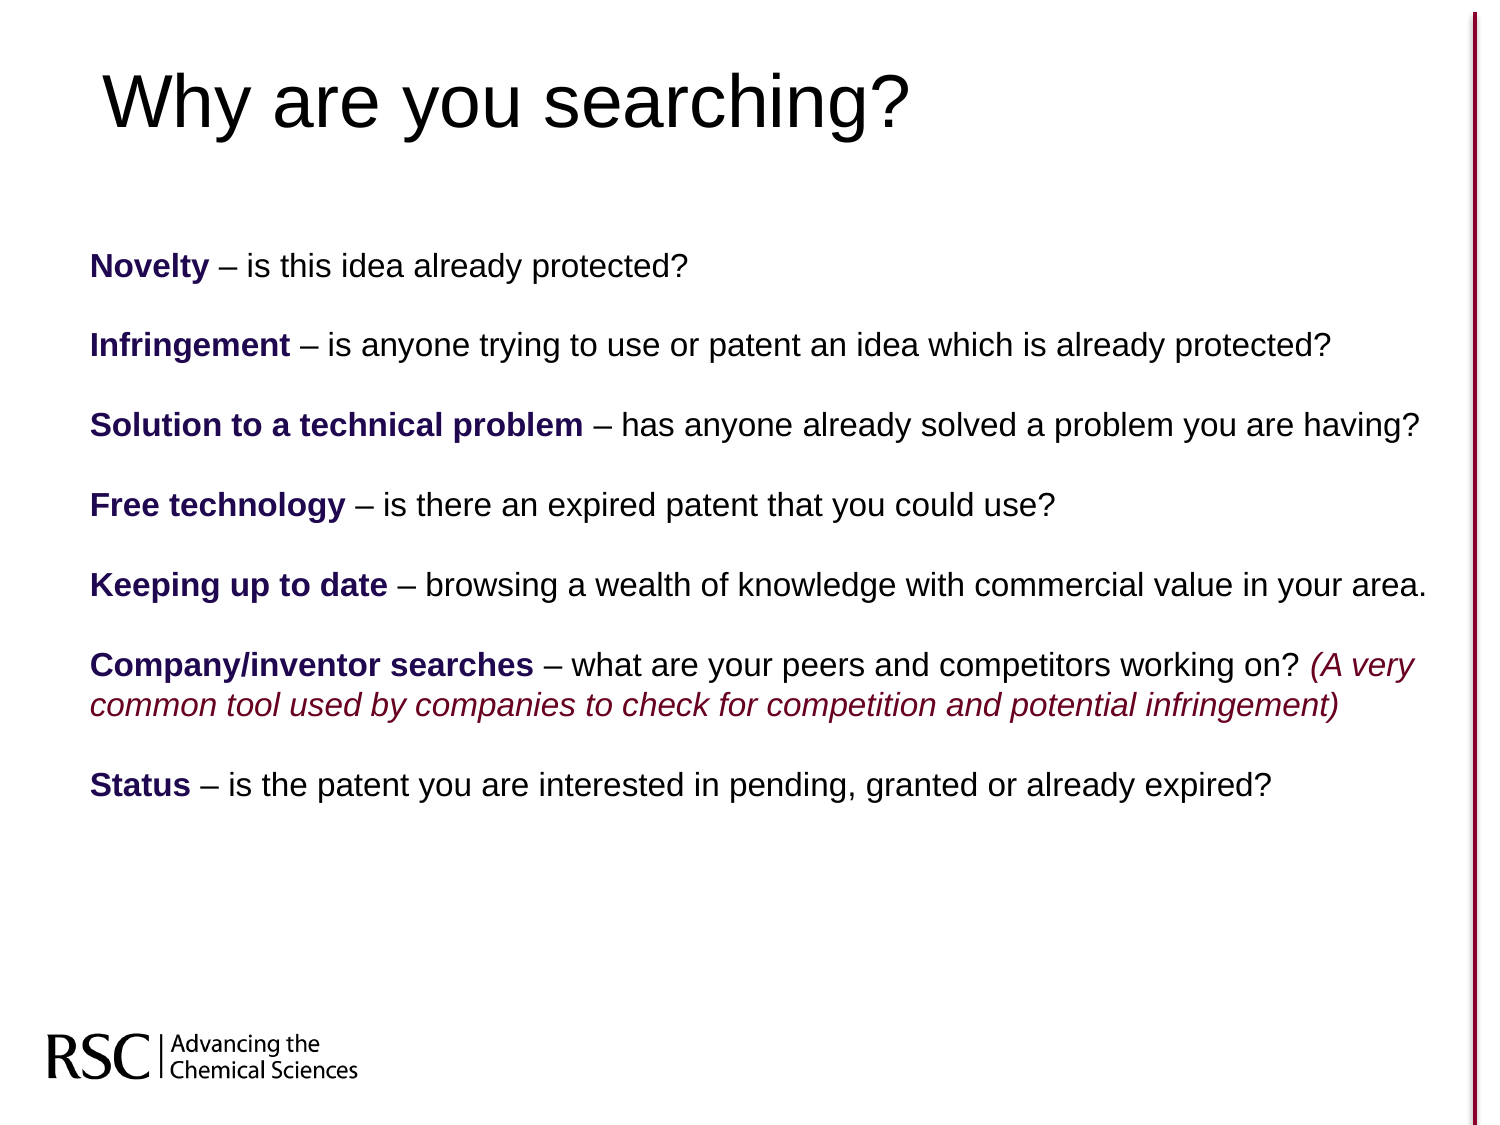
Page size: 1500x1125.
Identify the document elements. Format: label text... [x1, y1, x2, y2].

text_box Novelty – is this idea already protected? Infringement – is anyone trying to use or patent an idea which is already protected? Solution to a technical problem – has anyone already solved a problem you are having? Free technology – is there an expired patent that you could use? Keeping up to date – browsing a wealth of knowledge with commercial value in your area. Company/inventor searches – what are your peers and competitors working on? (A very common tool used by companies to check for competition and potential infringement) Status – is the patent you are interested in pending, granted or already expired? [75, 236, 1450, 856]
title Why are you searching? [87, 0, 1500, 150]
